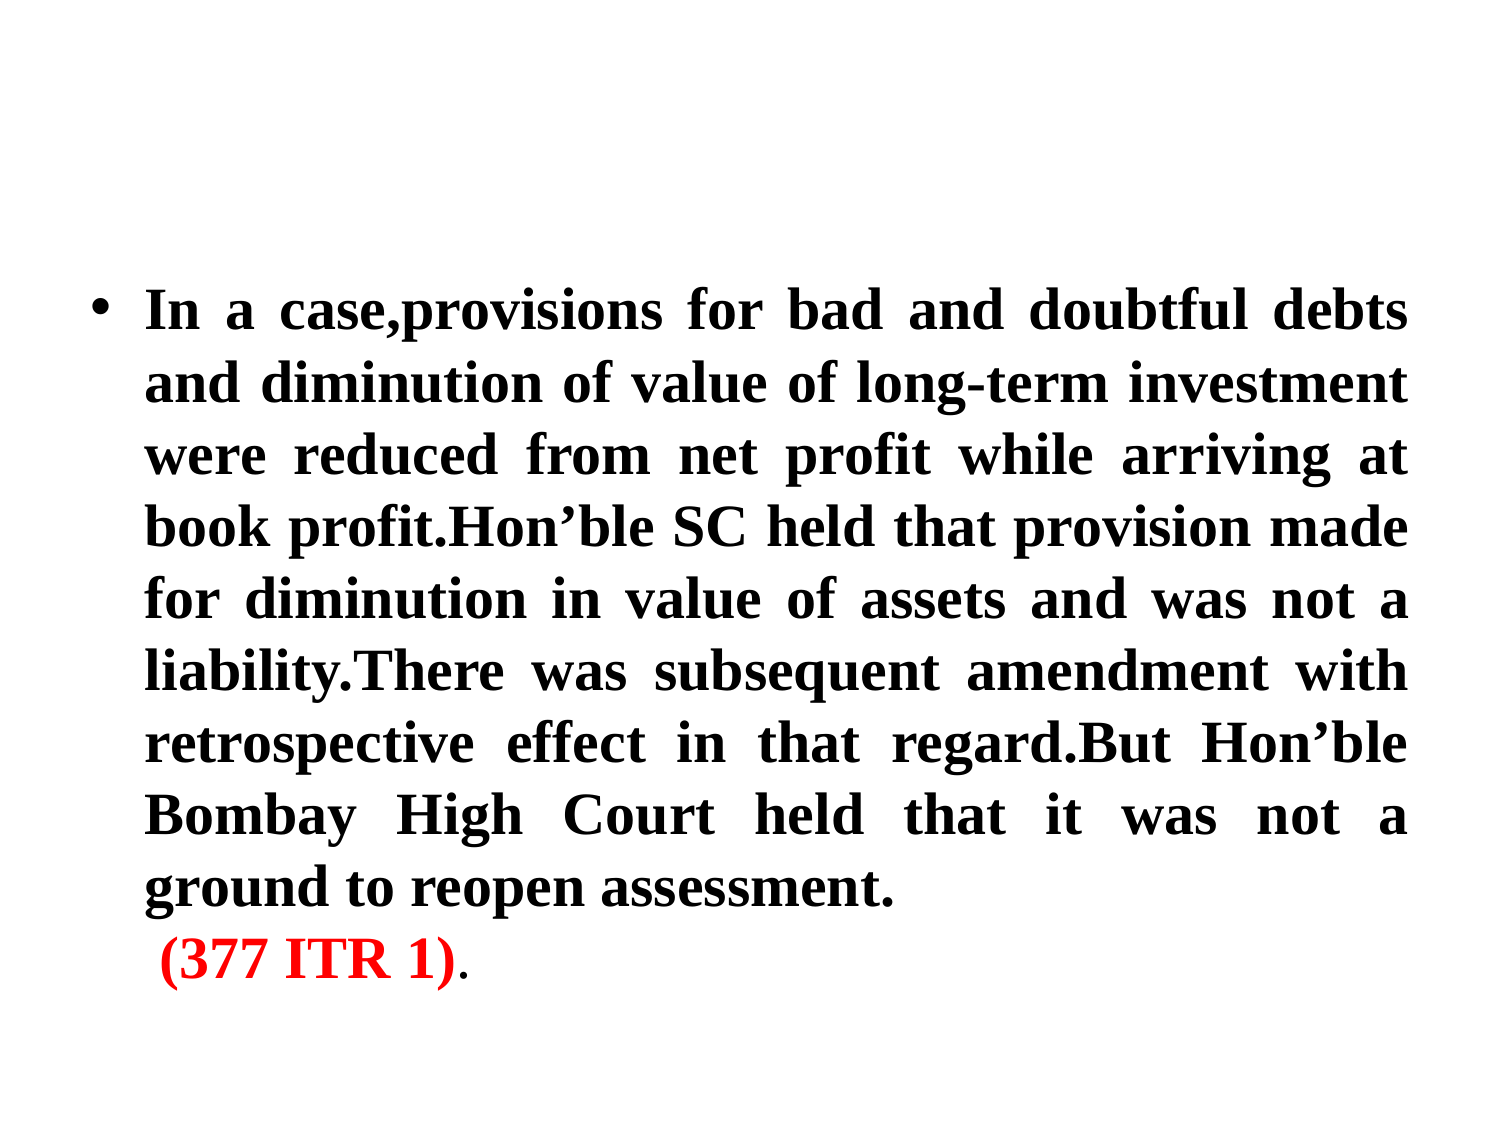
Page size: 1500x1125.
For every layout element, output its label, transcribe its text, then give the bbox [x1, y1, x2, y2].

list In a case,provisions for bad and doubtful debts and diminution of value of long-term investment were reduced from net profit while arriving at book profit.Hon’ble SC held that provision made for diminution in value of assets and was not a liability.There was subsequent amendment with retrospective effect in that regard.But Hon’ble Bombay High Court held that it was not a ground to reopen assessment. (377 ITR 1). [75, 262, 1425, 1005]
